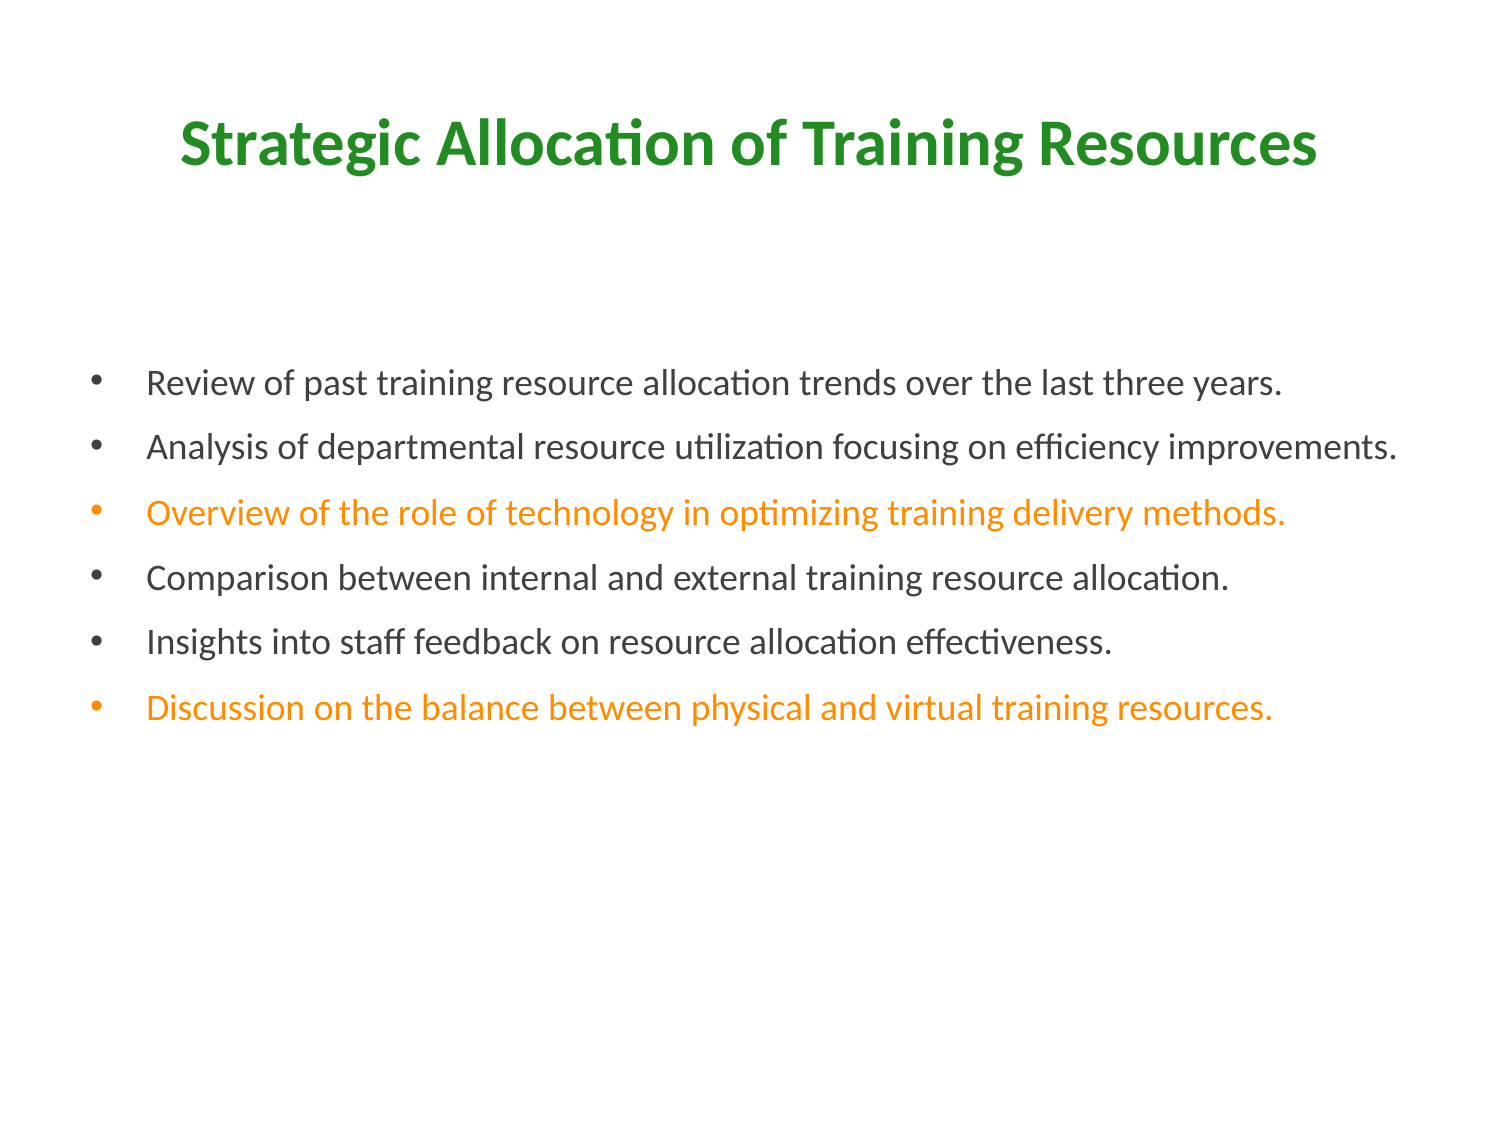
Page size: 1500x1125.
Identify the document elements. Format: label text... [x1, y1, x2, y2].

title Strategic Allocation of Training Resources [75, 45, 1425, 233]
list Review of past training resource allocation trends over the last three years. Analysis of departmental resource utilization focusing on efficiency improvements. Overview of the role of technology in optimizing training delivery methods. Comparison between internal and external training resource allocation. Insights into staff feedback on resource allocation effectiveness. Discussion on the balance between physical and virtual training resources. [75, 262, 1425, 1005]
